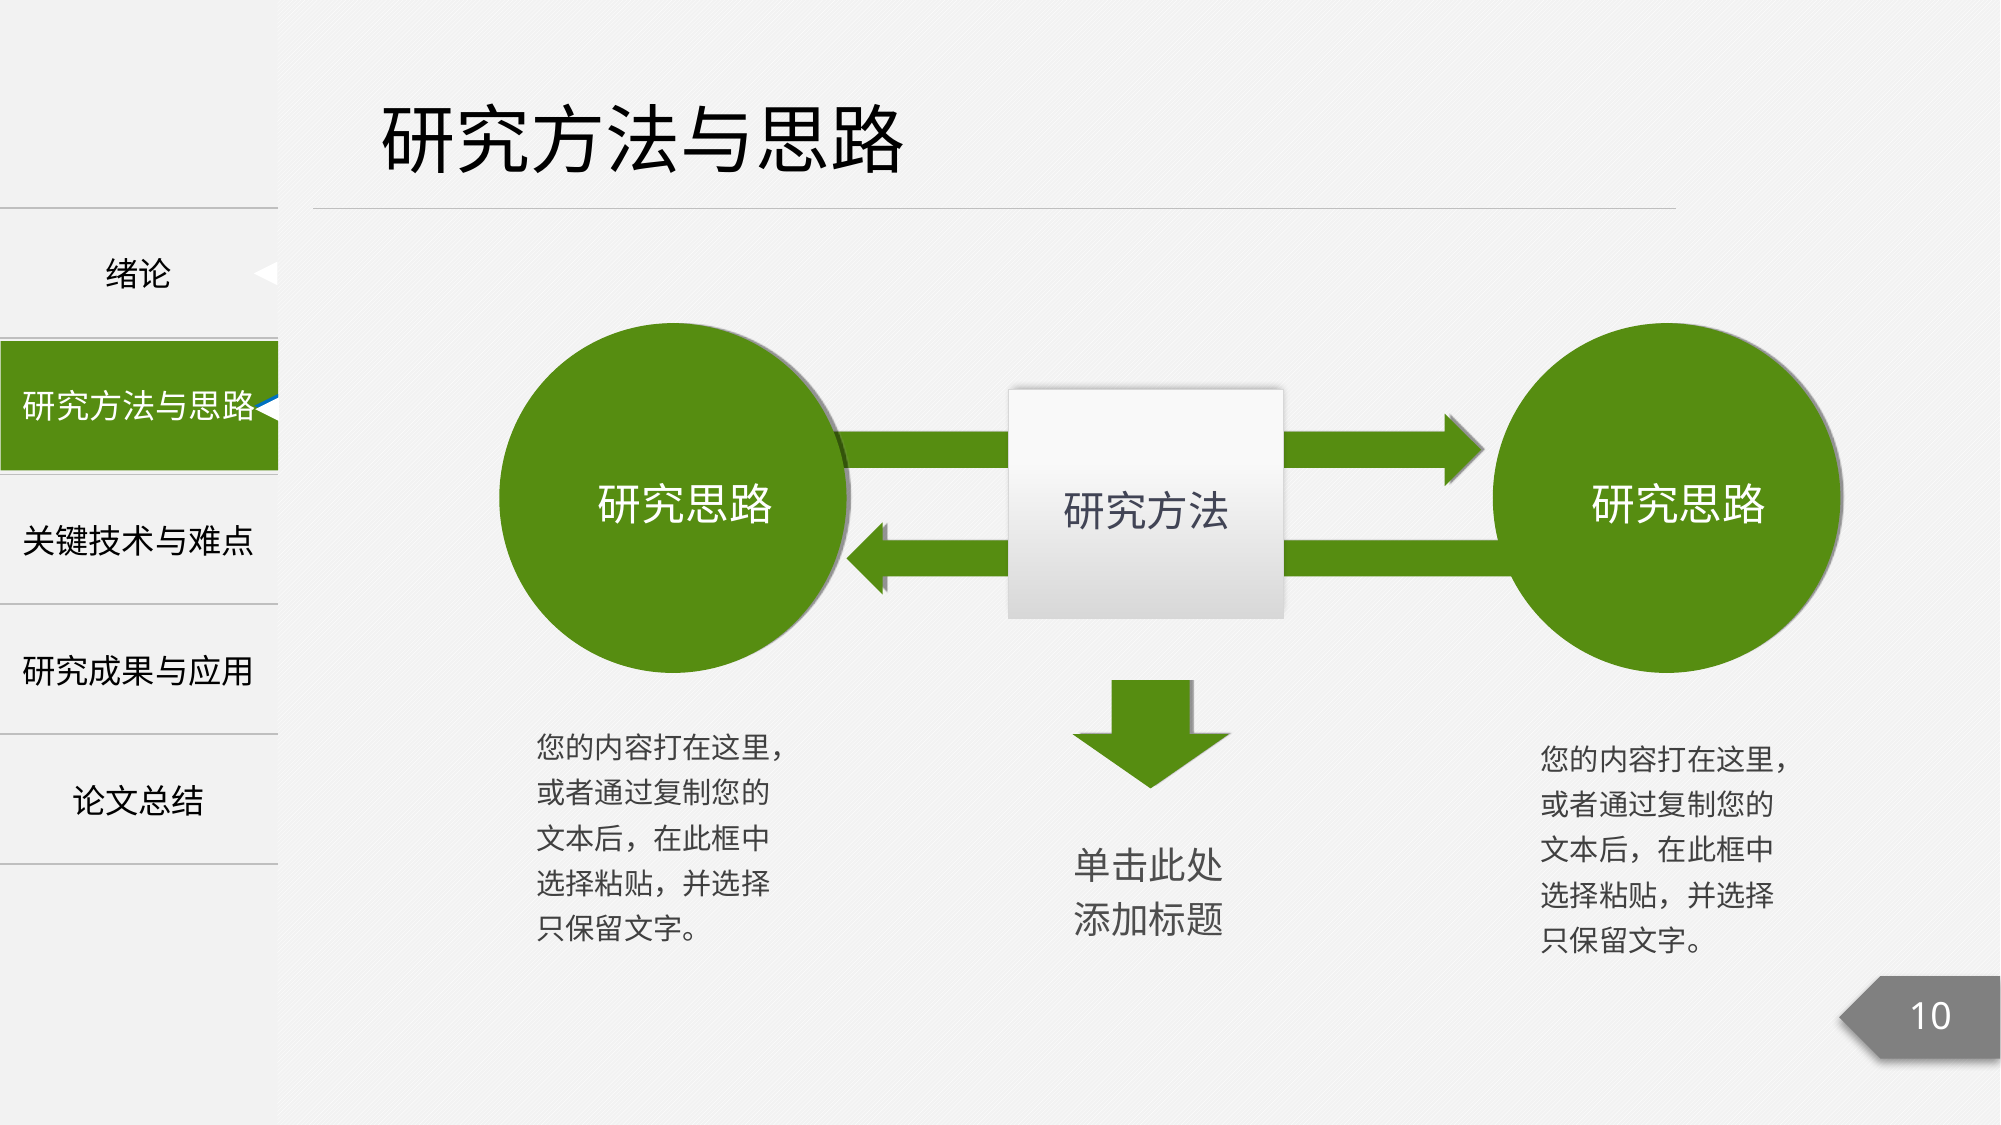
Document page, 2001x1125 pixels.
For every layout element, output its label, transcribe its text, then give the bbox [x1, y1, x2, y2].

text_box [1072, 680, 1229, 789]
text_box 研究思路 [1492, 323, 1841, 673]
text_box [1288, 540, 1511, 577]
text_box 研究思路 [499, 323, 847, 673]
text_box [840, 431, 1008, 468]
text_box 研究方法 [1008, 389, 1284, 619]
text_box [1288, 413, 1482, 487]
text_box 单击此处添加标题 [1055, 823, 1274, 950]
text_box [846, 522, 1008, 595]
text_box 您的内容打在这里，或者通过复制您的文本后，在此框中选择粘贴，并选择只保留文字。 [1522, 721, 1811, 967]
text_box 您的内容打在这里，或者通过复制您的文本后，在此框中选择粘贴，并选择只保留文字。 [518, 709, 806, 955]
